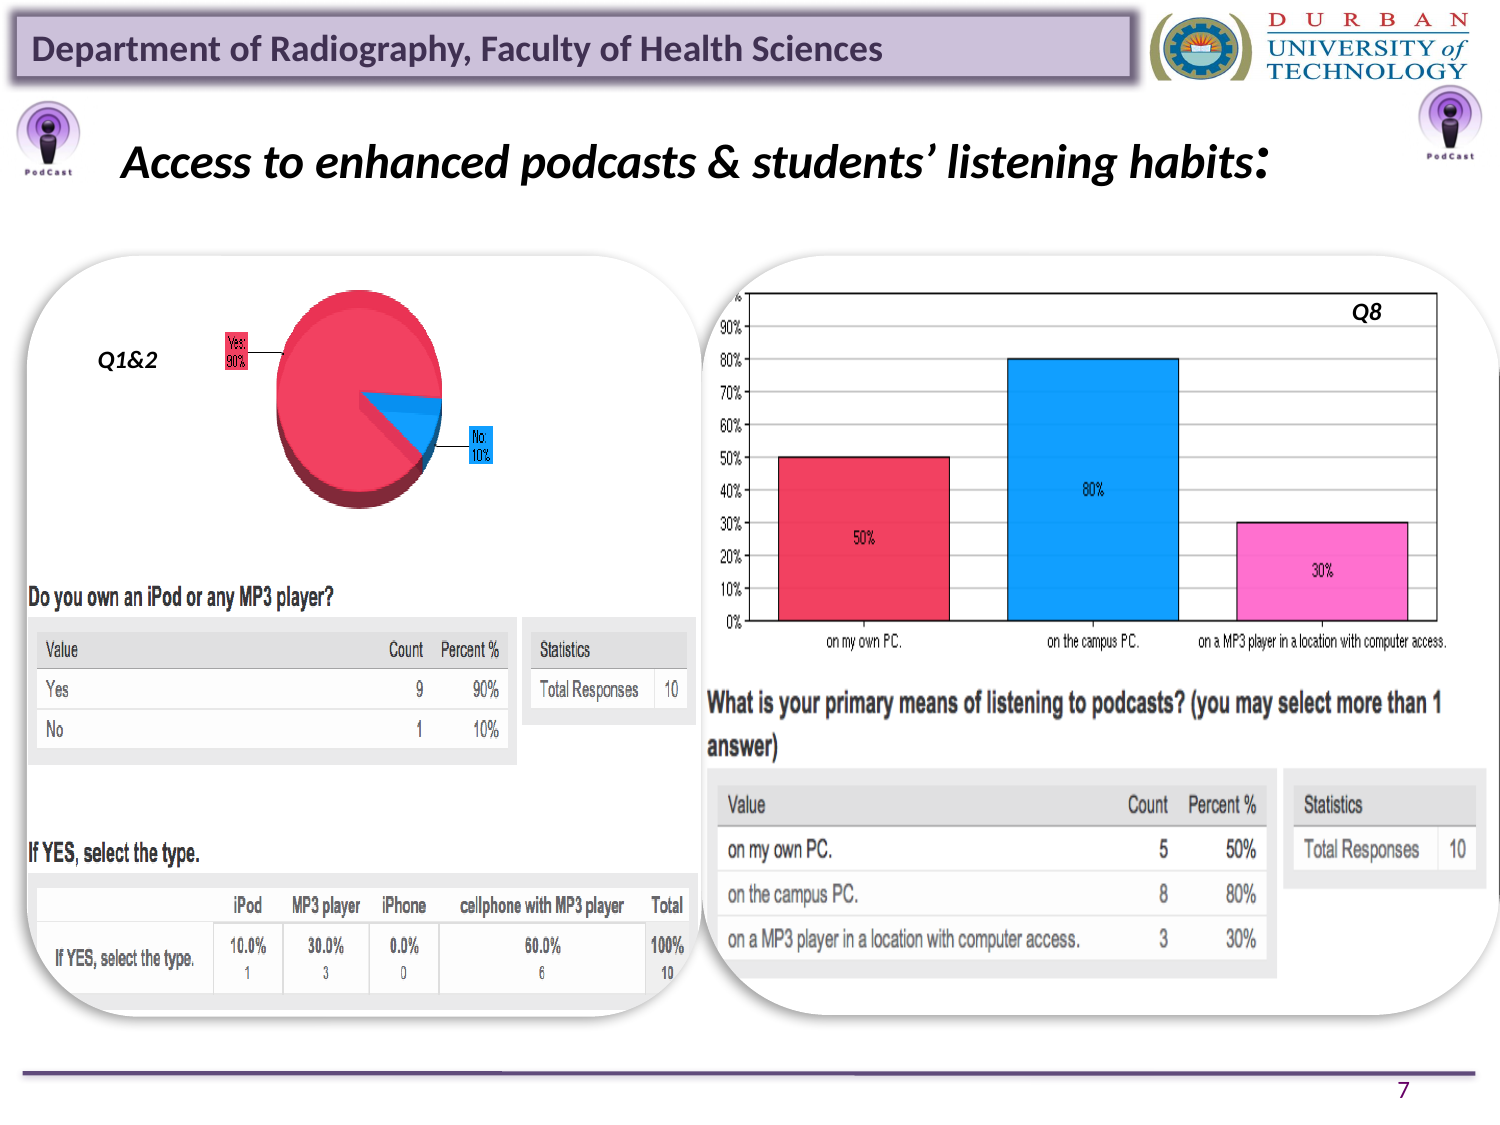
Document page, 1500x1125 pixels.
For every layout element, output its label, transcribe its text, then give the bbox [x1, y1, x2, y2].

picture [26, 255, 1500, 1017]
picture [0, 96, 98, 184]
slide_number 7 [1074, 1058, 1425, 1119]
list Access to enhanced podcasts & students’ listening habits: [106, 106, 1400, 199]
picture [1149, 12, 1500, 168]
